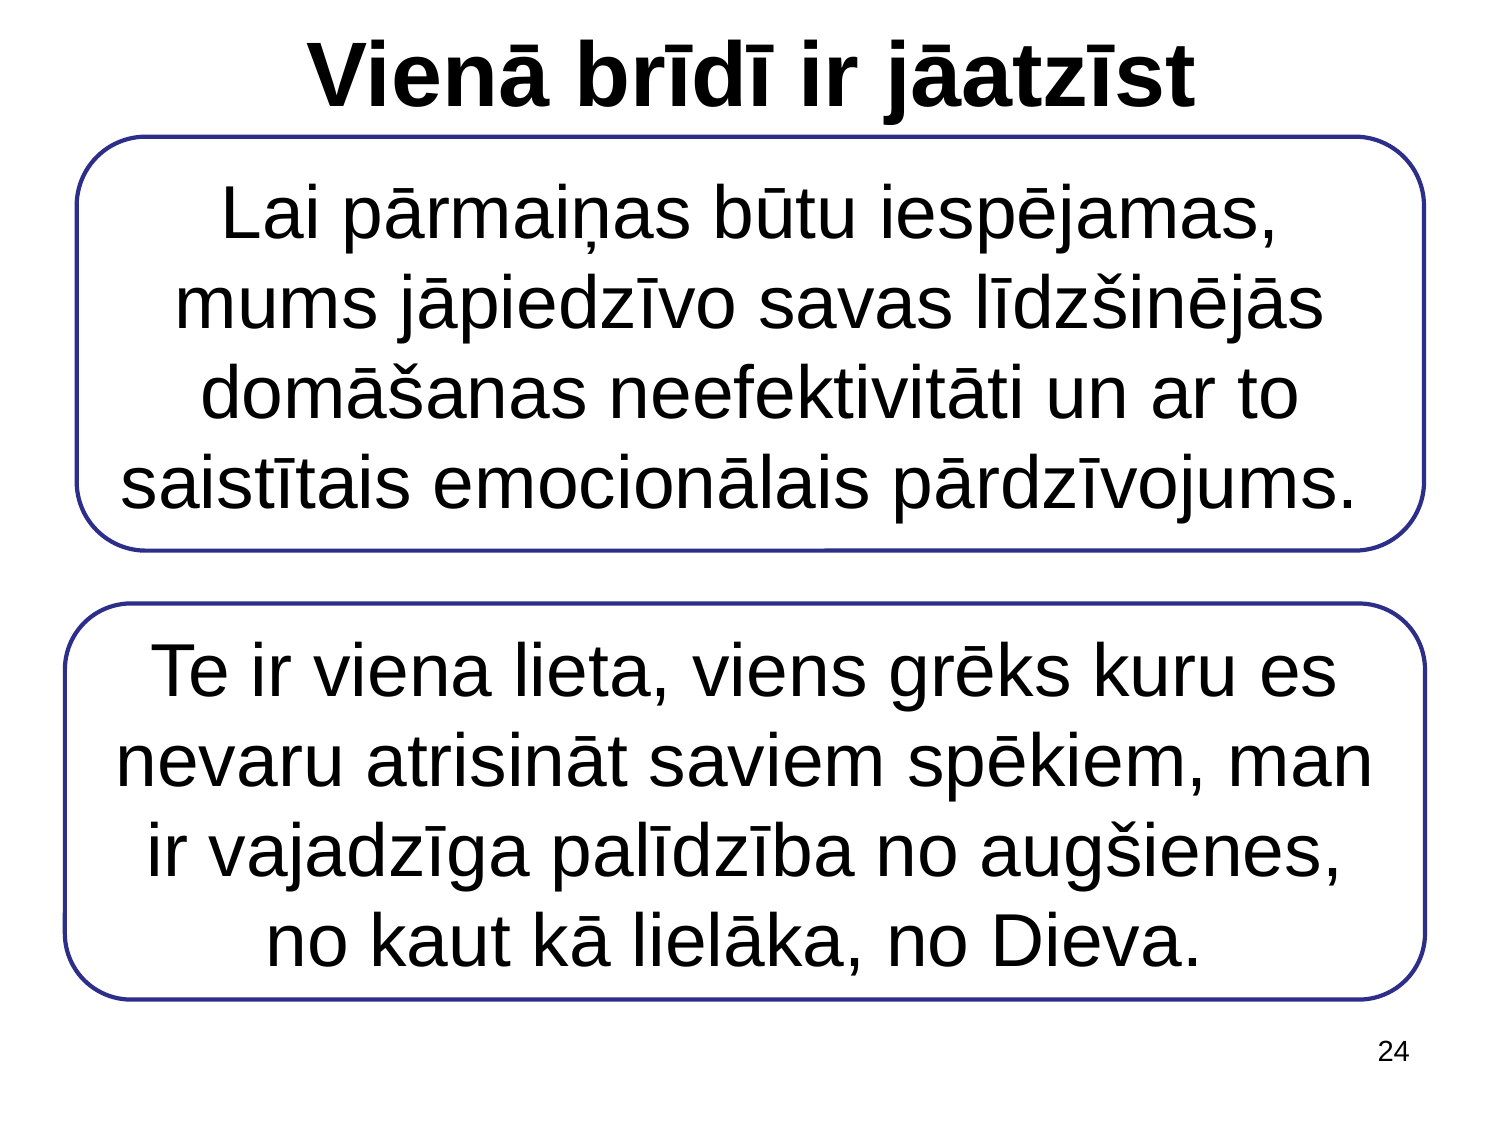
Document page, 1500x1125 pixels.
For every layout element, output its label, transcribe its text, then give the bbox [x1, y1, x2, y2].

slide_number 24 [1074, 1024, 1426, 1103]
text_box Te ir viena lieta, viens grēks kuru es nevaru atrisināt saviem spēkiem, man ir vajadzīga palīdzība no augšienes, no kaut kā lielāka, no Dieva. [62, 601, 1428, 1002]
text_box Lai pārmaiņas būtu iespējamas, mums jāpiedzīvo savas līdzšinējās domāšanas neefektivitāti un ar to saistītais emocionālais pārdzīvojums. [74, 134, 1427, 553]
title Vienā brīdī ir jāatzīst [76, 0, 1428, 140]
